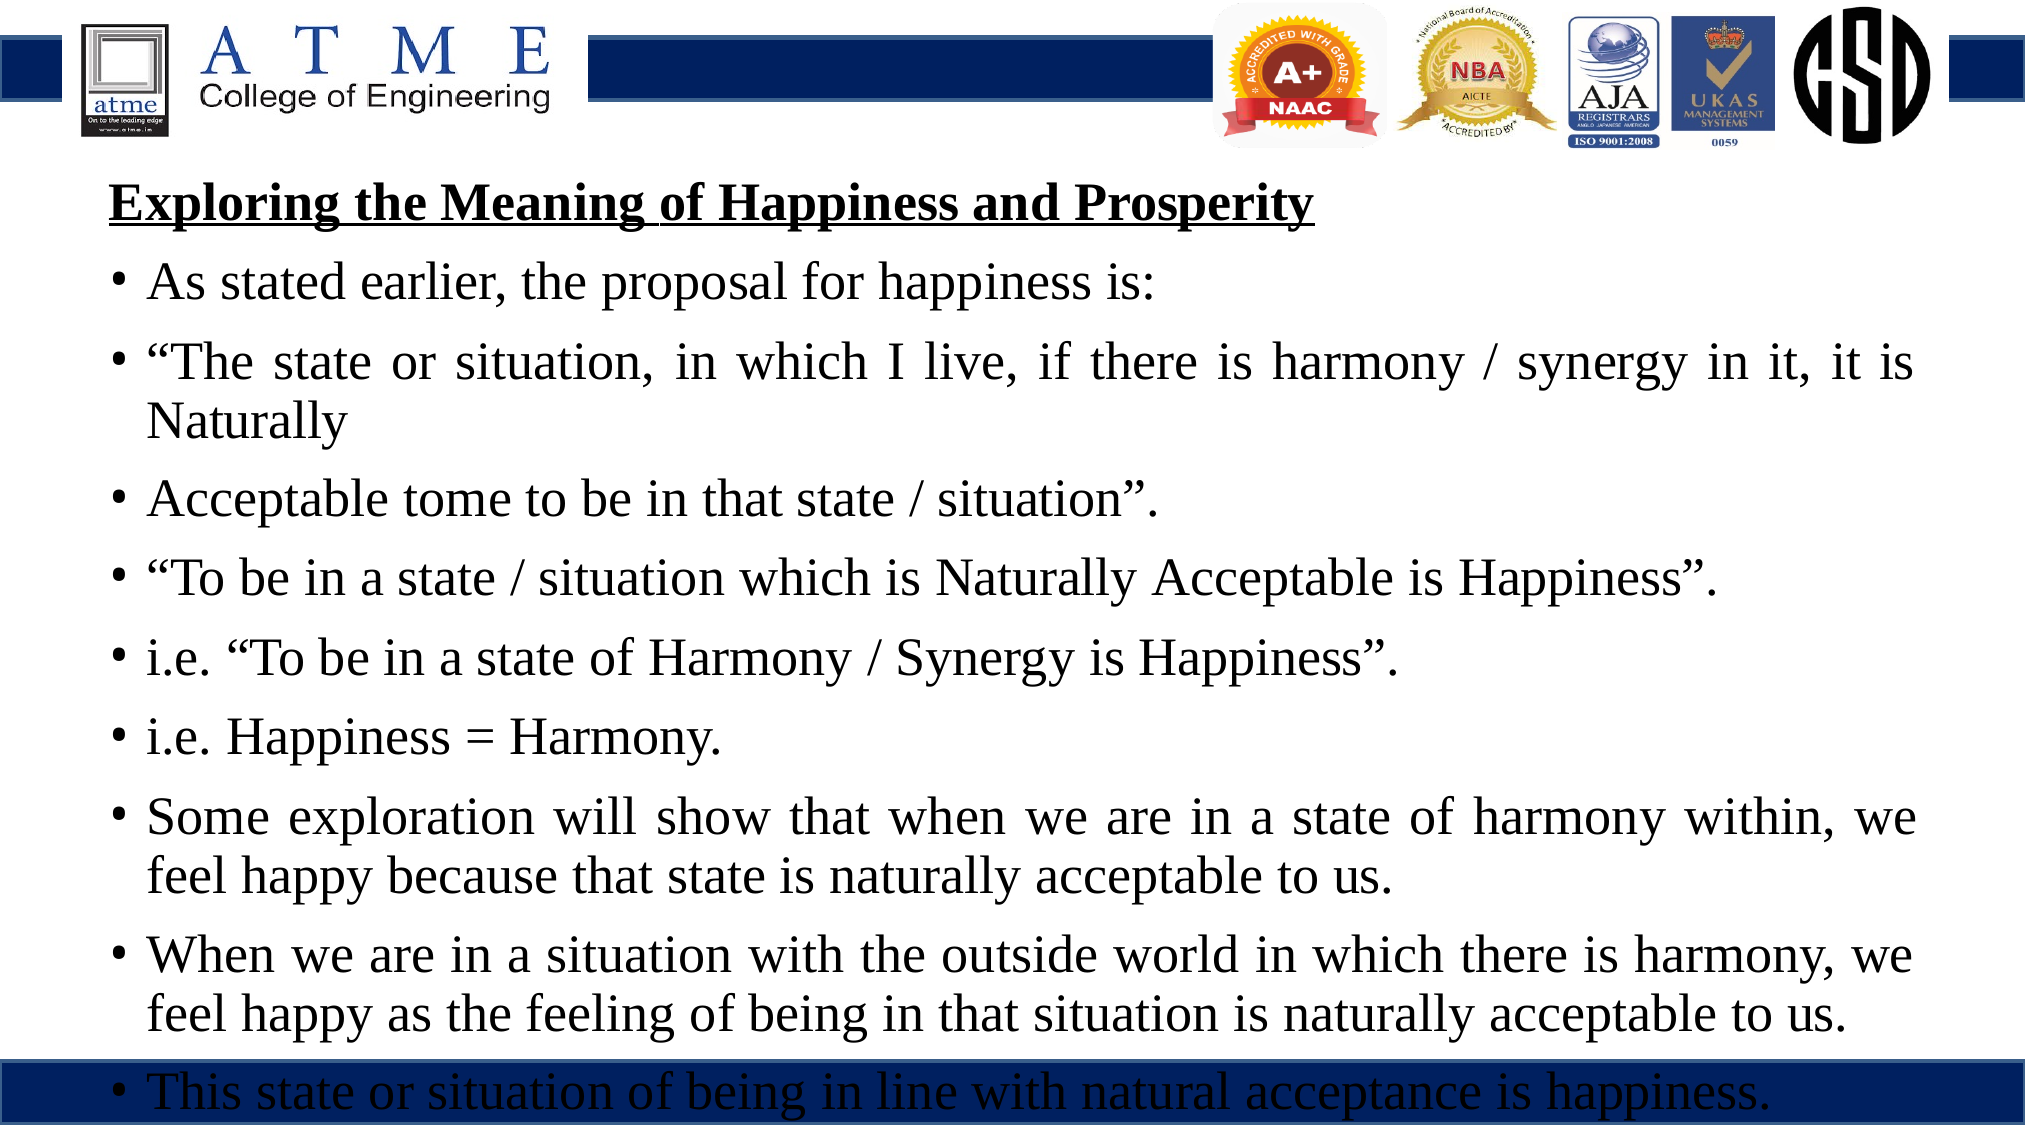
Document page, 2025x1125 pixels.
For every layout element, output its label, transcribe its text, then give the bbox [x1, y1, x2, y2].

picture [62, 0, 588, 157]
text_box Exploring the Meaning of Happiness and Prosperity As stated earlier, the proposal for happiness is: “The state or situation, in which I live, if there is harmony / synergy in it, it is Naturally Acceptable tome to be in that state / situation”. “To be in a state / situation which is Naturally Acceptable is Happiness”. i.e. “To be in a state of Harmony / Synergy is Happiness”. i.e. Happiness = Harmony. Some exploration will show that when we are in a state of harmony within, we feel happy because that state is naturally acceptable to us. When we are in a situation with the outside world in which there is harmony, we feel happy as the feeling of being in that situation is naturally acceptable to us. This state or situation of being in line with natural acceptance is happiness. [106, 149, 1938, 1121]
picture [1212, 0, 1949, 150]
